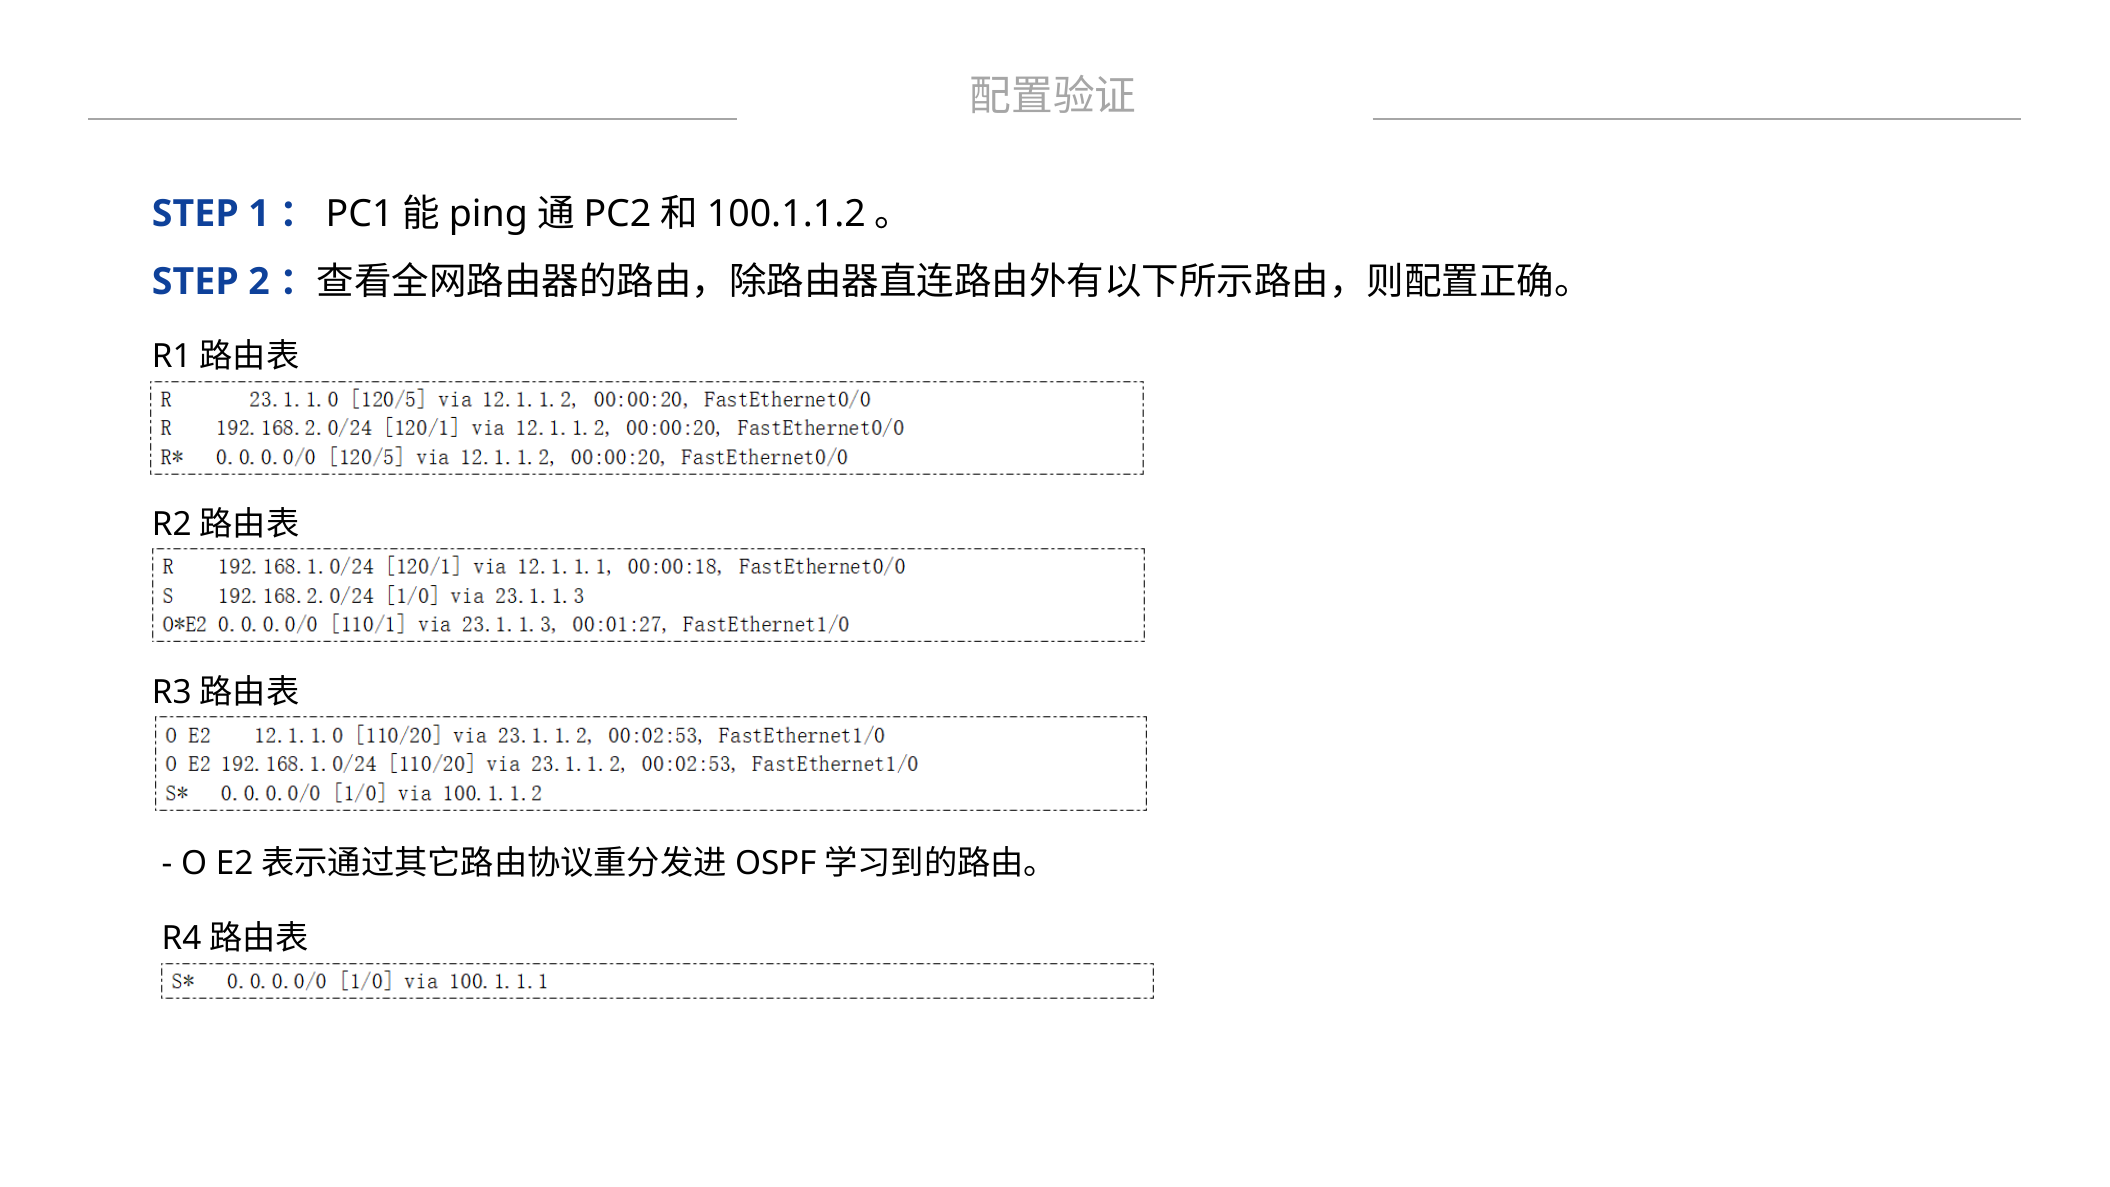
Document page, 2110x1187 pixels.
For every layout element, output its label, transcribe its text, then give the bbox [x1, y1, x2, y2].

picture [146, 376, 1150, 480]
text_box STEP 1：PC1能ping通PC2和100.1.1.2。 STEP 2：查看全网路由器的路由，除路由器直连路由外有以下所示路由，则配置正确。 [137, 159, 2015, 309]
text_box R1路由表 [137, 307, 1192, 382]
text_box R3路由表 [137, 642, 1192, 718]
text_box 配置验证 [729, 68, 1377, 119]
text_box R2路由表 [137, 474, 1192, 550]
picture [152, 711, 1149, 814]
text_box - O E2表示通过其它路由协议重分发进OSPF学习到的路由。 [146, 813, 1202, 889]
picture [156, 958, 1157, 1005]
text_box R4路由表 [146, 889, 1202, 964]
picture [147, 543, 1150, 644]
